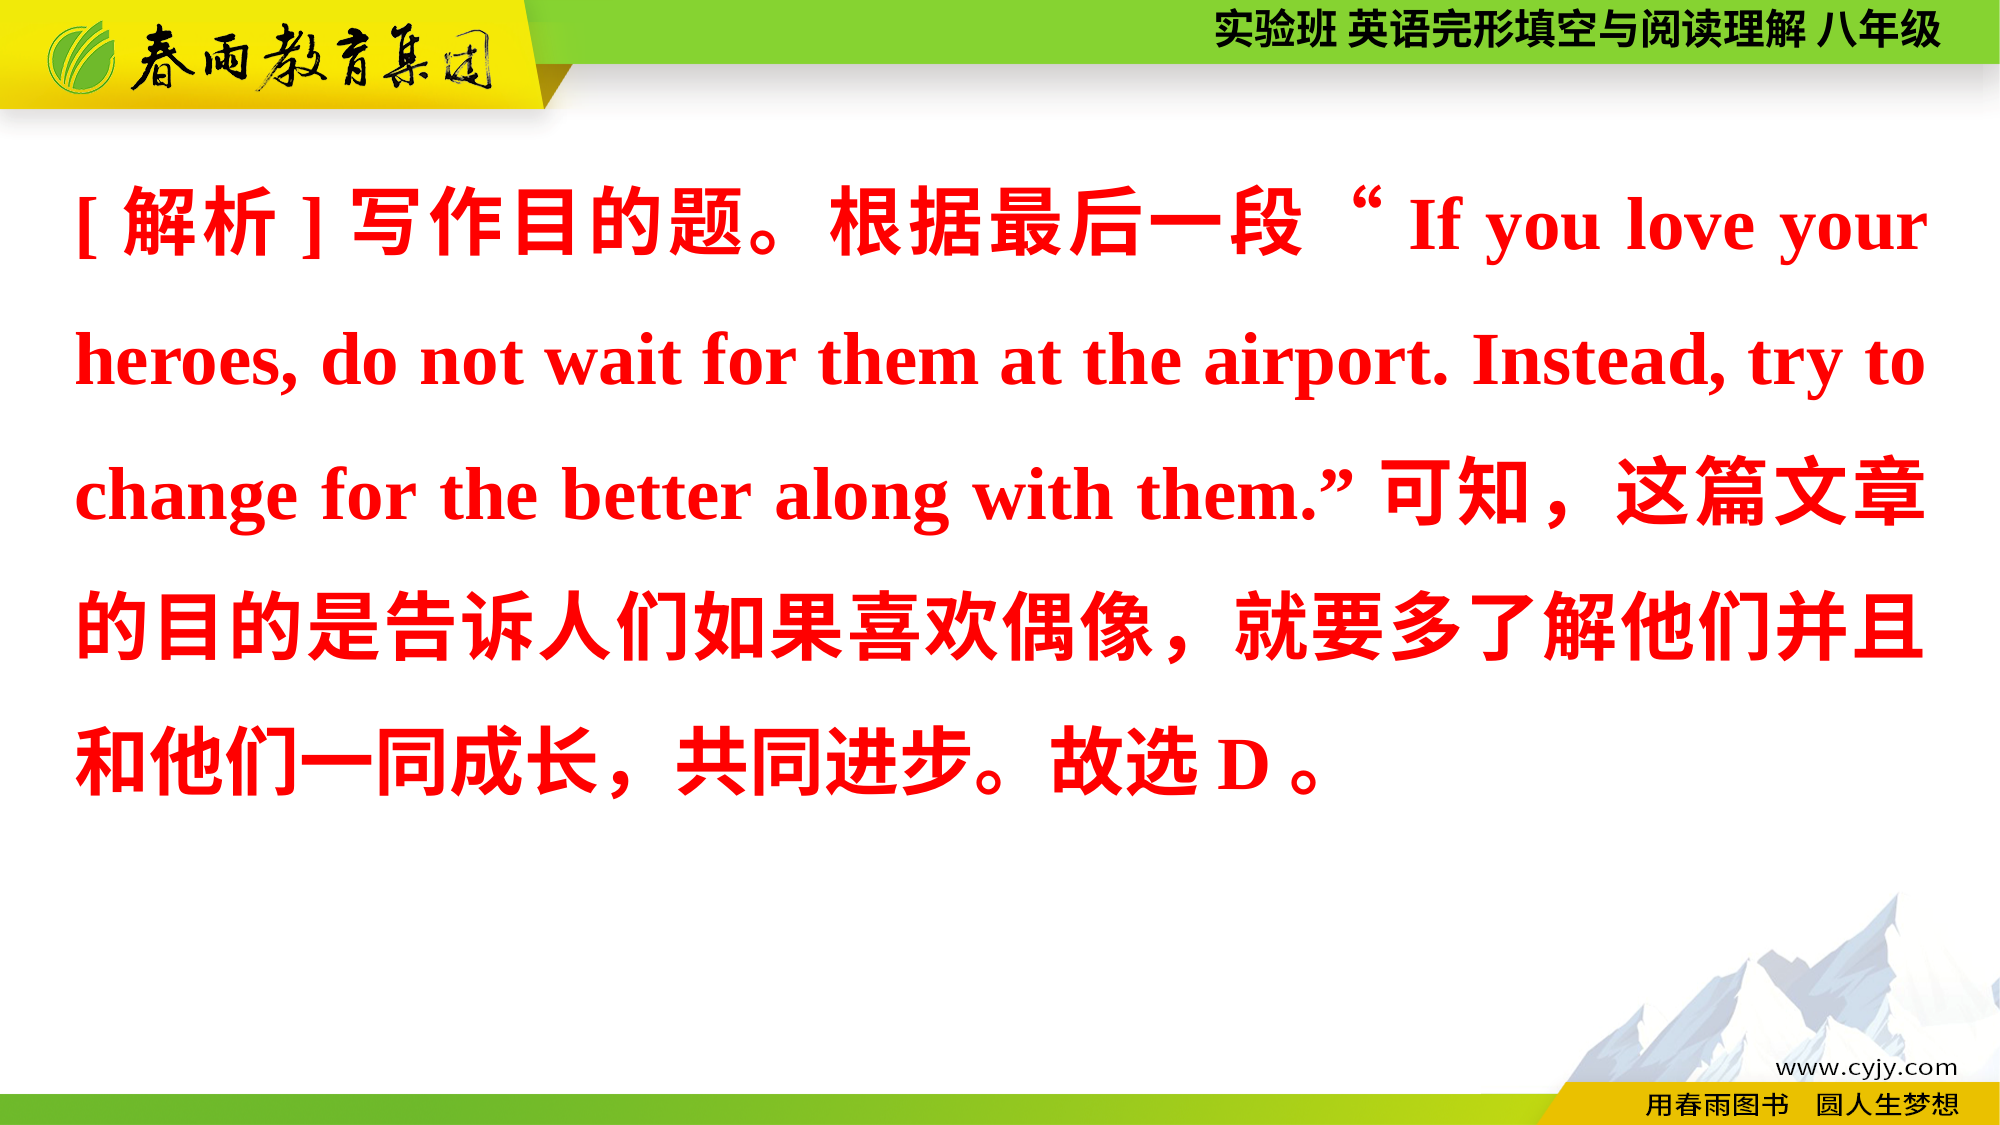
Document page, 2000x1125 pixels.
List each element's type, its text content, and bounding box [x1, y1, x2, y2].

picture [0, 0, 2000, 1125]
list [解析]写作目的题。根据最后一段“If you love your heroes, do not wait for them at the airport. Instead, try to change for the better along with them.”可知，这篇文章的目的是告诉人们如果喜欢偶像，就要多了解他们并且和他们一同成长，共同进步。故选D。 [59, 122, 1944, 802]
